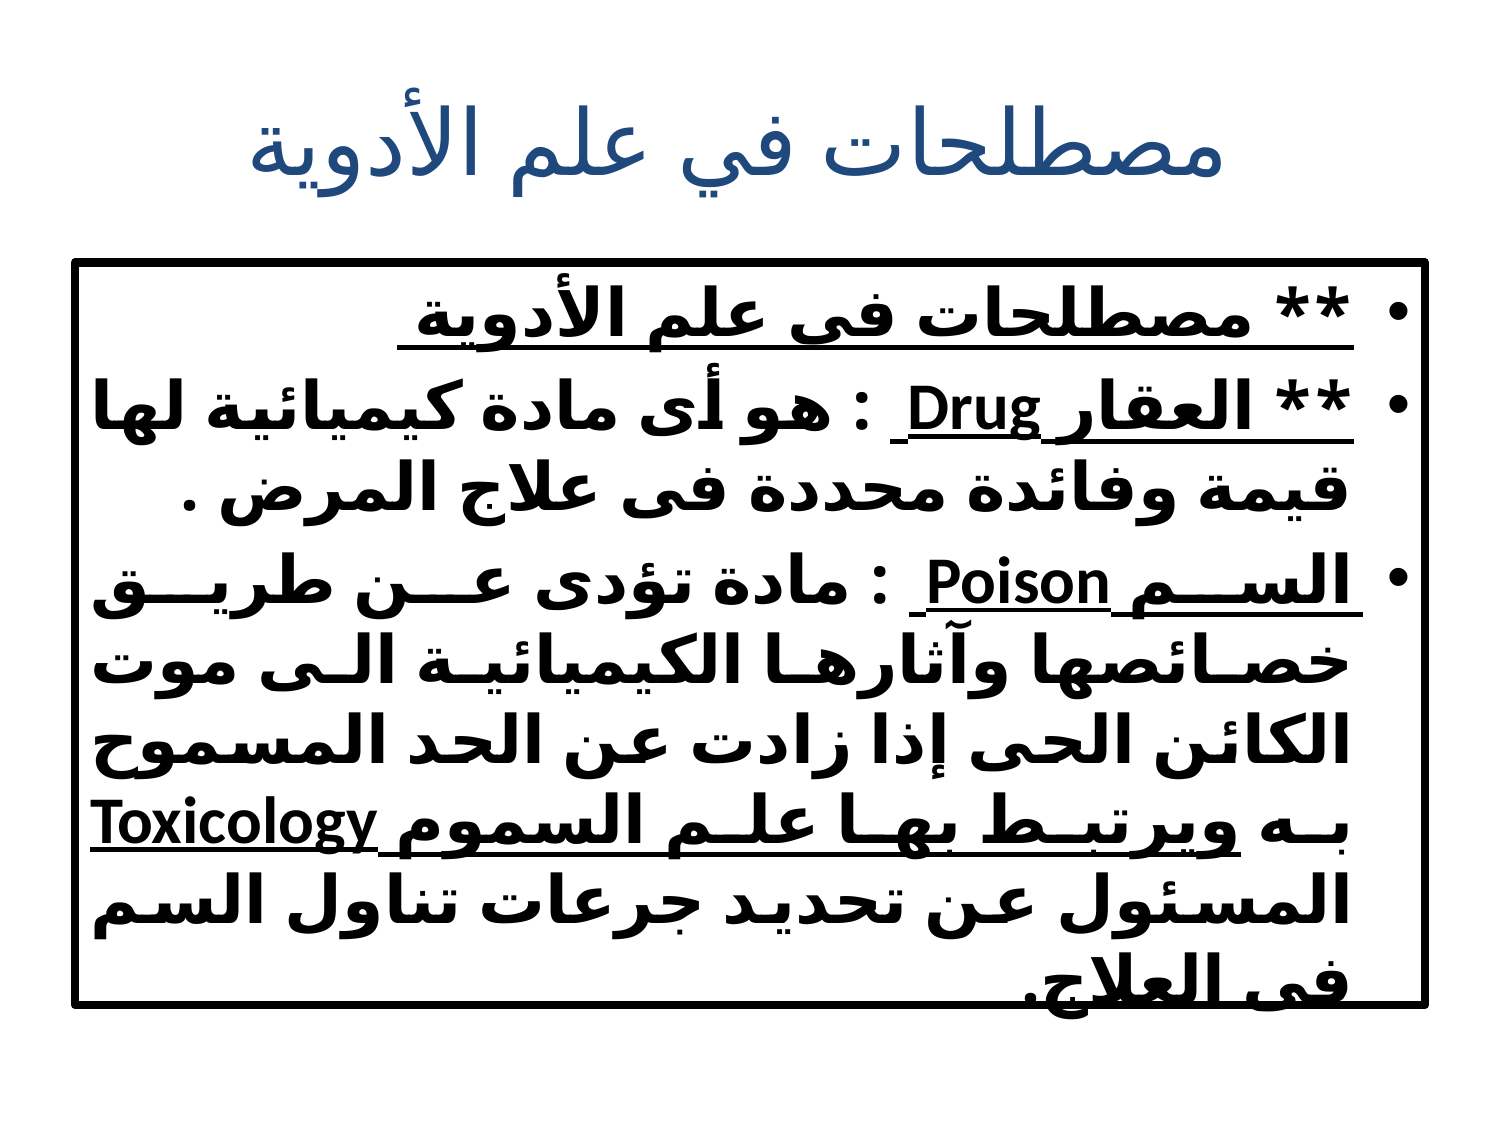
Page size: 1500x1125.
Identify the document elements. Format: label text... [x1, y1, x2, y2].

title مصطلحات في علم الأدوية [75, 45, 1425, 233]
list ** مصطلحات فى علم الأدوية ** العقار Drug : هو أى مادة كيميائية لها قيمة وفائدة محددة فى علاج المرض . السم Poison : مادة تؤدى عن طريق خصائصها وآثارها الكيميائية الى موت الكائن الحى إذا زادت عن الحد المسموح به ويرتبط بها علم السموم Toxicology المسئول عن تحديد جرعات تناول السم فى العلاج. [75, 262, 1425, 1005]
